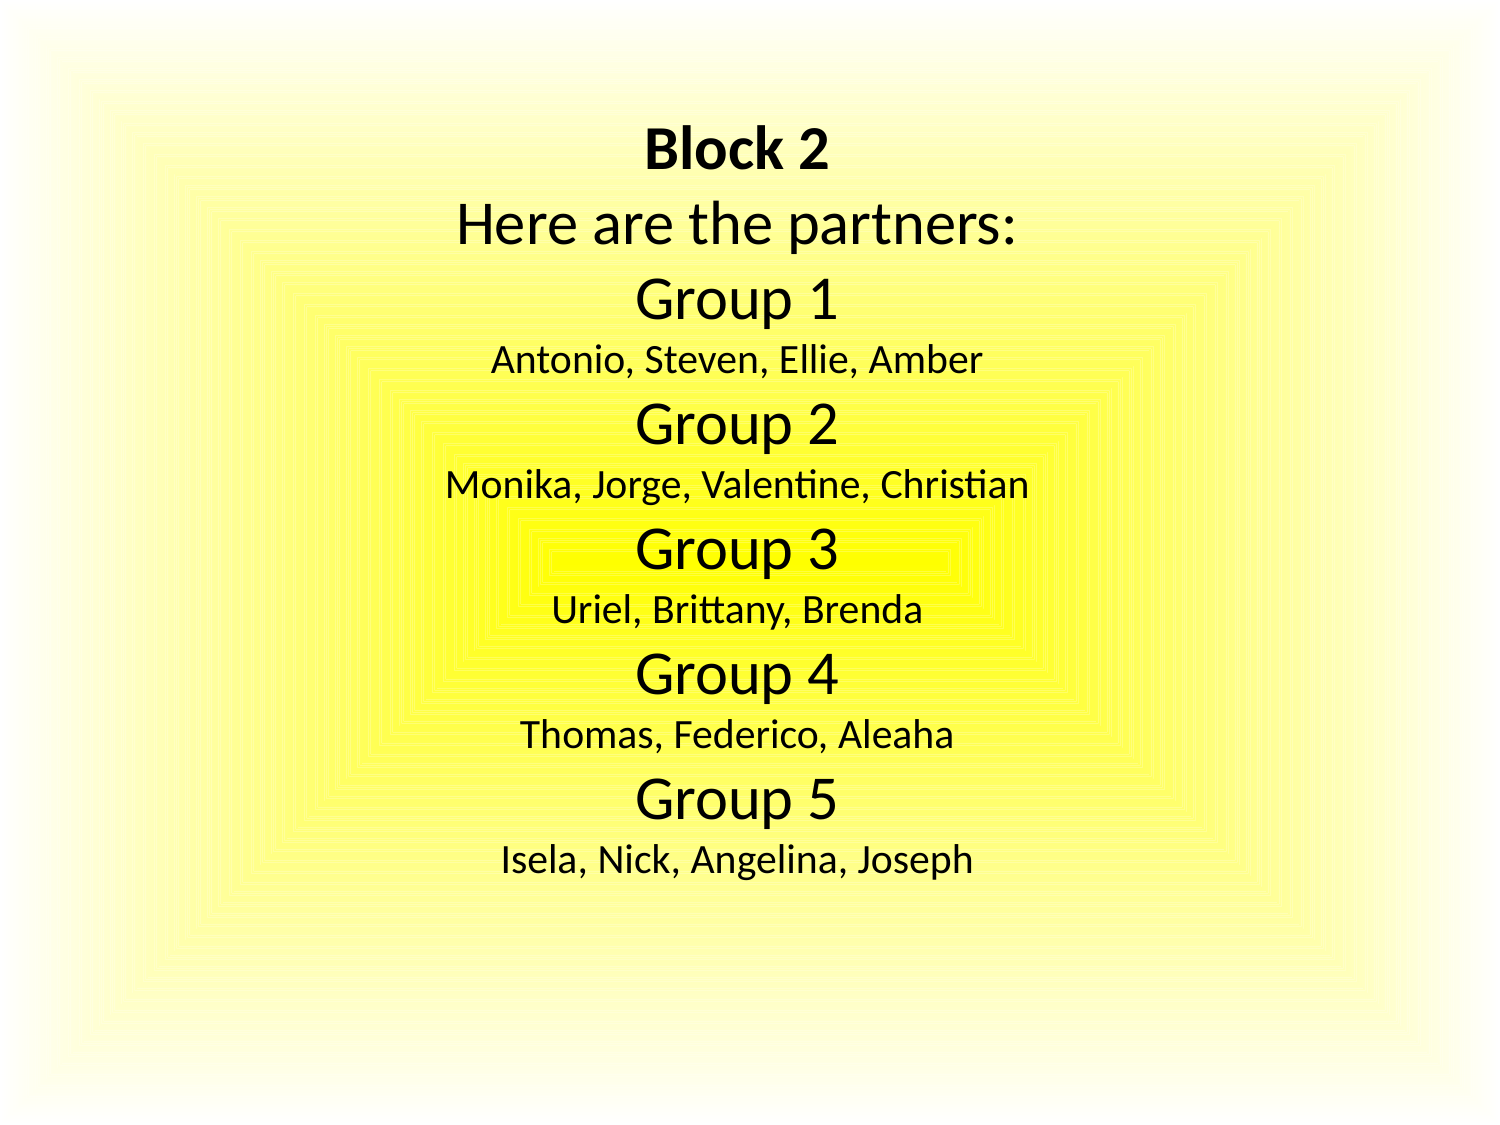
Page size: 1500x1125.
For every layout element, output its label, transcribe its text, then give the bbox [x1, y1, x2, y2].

text_box Block 2 Here are the partners: Group 1 Antonio, Steven, Ellie, Amber Group 2 Monika, Jorge, Valentine, Christian Group 3 Uriel, Brittany, Brenda Group 4 Thomas, Federico, Aleaha Group 5 Isela, Nick, Angelina, Joseph [373, 99, 1102, 890]
